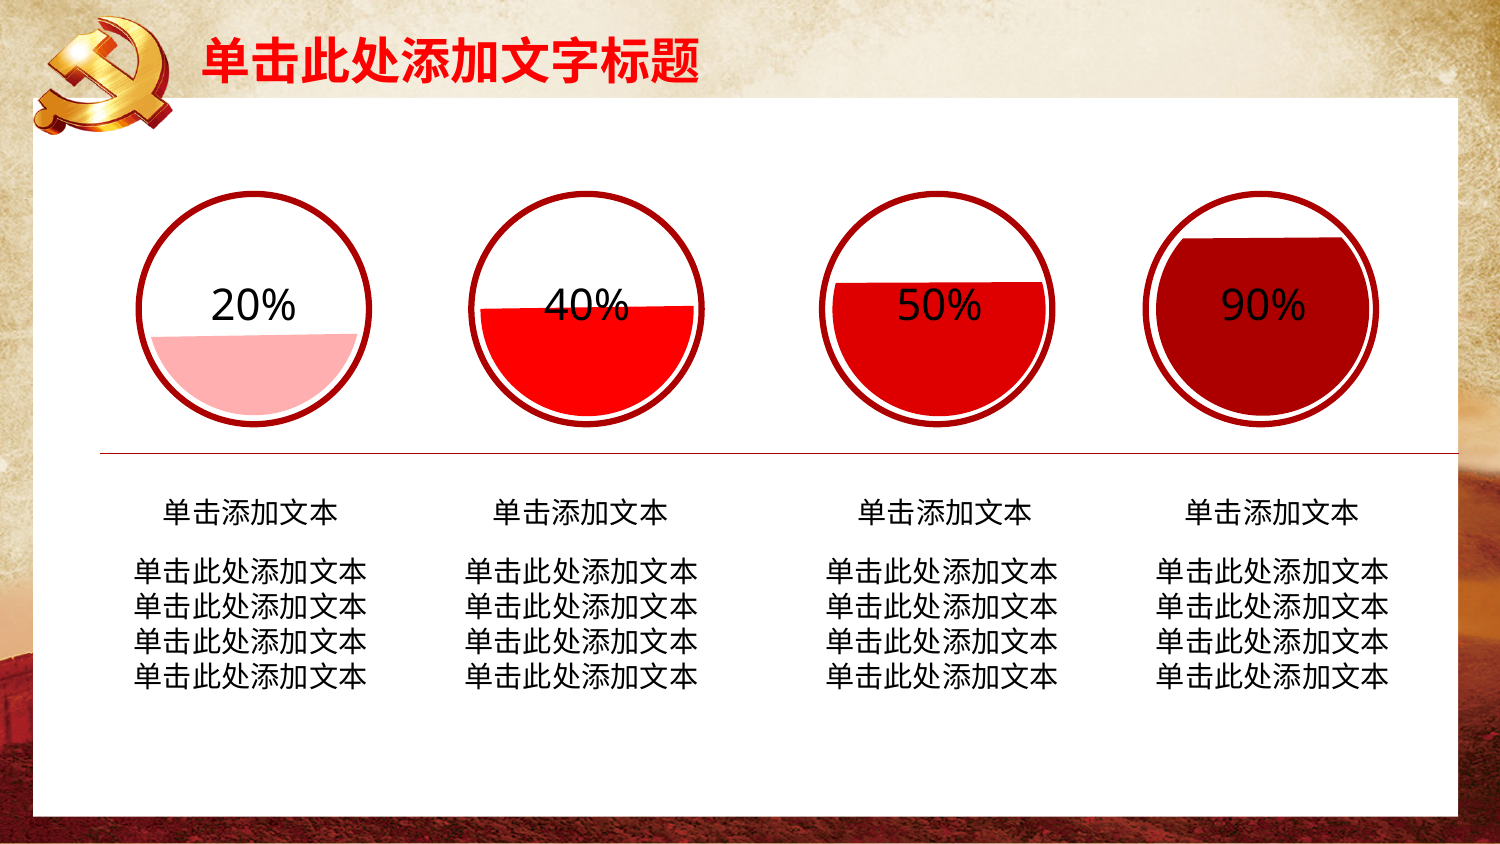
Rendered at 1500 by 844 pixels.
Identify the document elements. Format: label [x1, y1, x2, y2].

text_box [442, 486, 720, 703]
picture [0, 0, 1500, 844]
text_box [822, 193, 1053, 425]
text_box [138, 193, 369, 425]
text_box [1134, 486, 1412, 703]
text_box [471, 193, 702, 425]
text_box [156, 22, 550, 108]
text_box [1145, 193, 1376, 425]
text_box [803, 486, 1081, 703]
text_box [112, 486, 390, 703]
